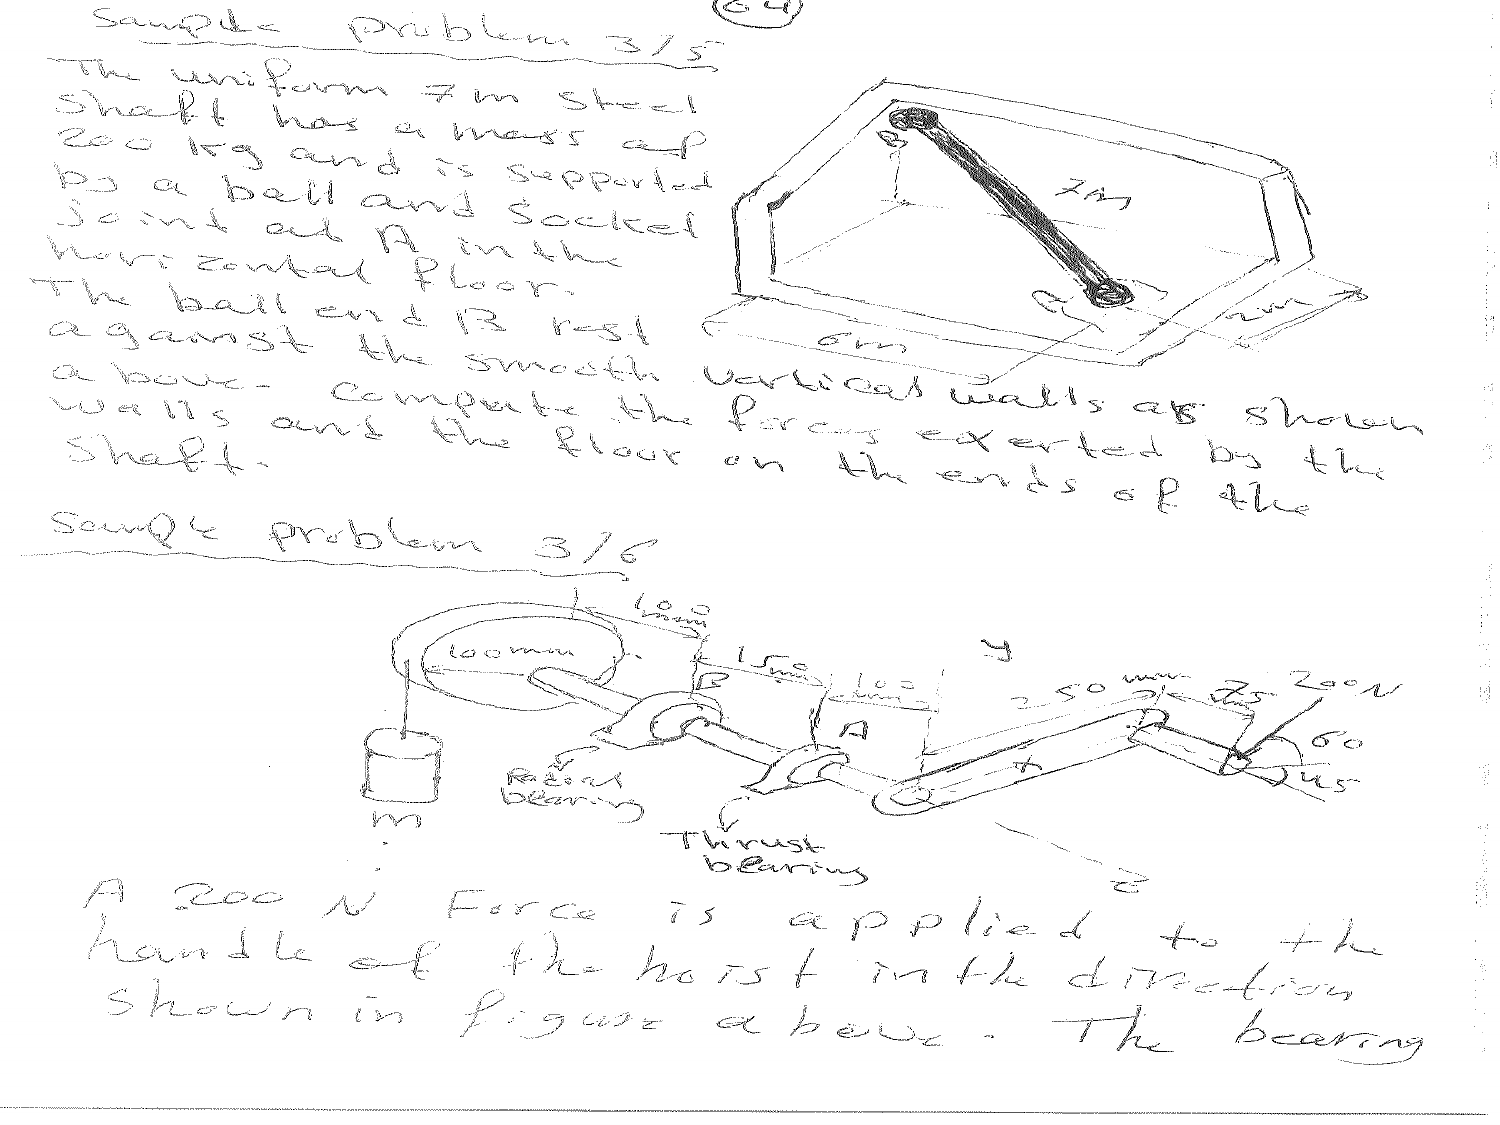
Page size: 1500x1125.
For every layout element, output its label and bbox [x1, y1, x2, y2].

text_box [0, 0, 1500, 1125]
